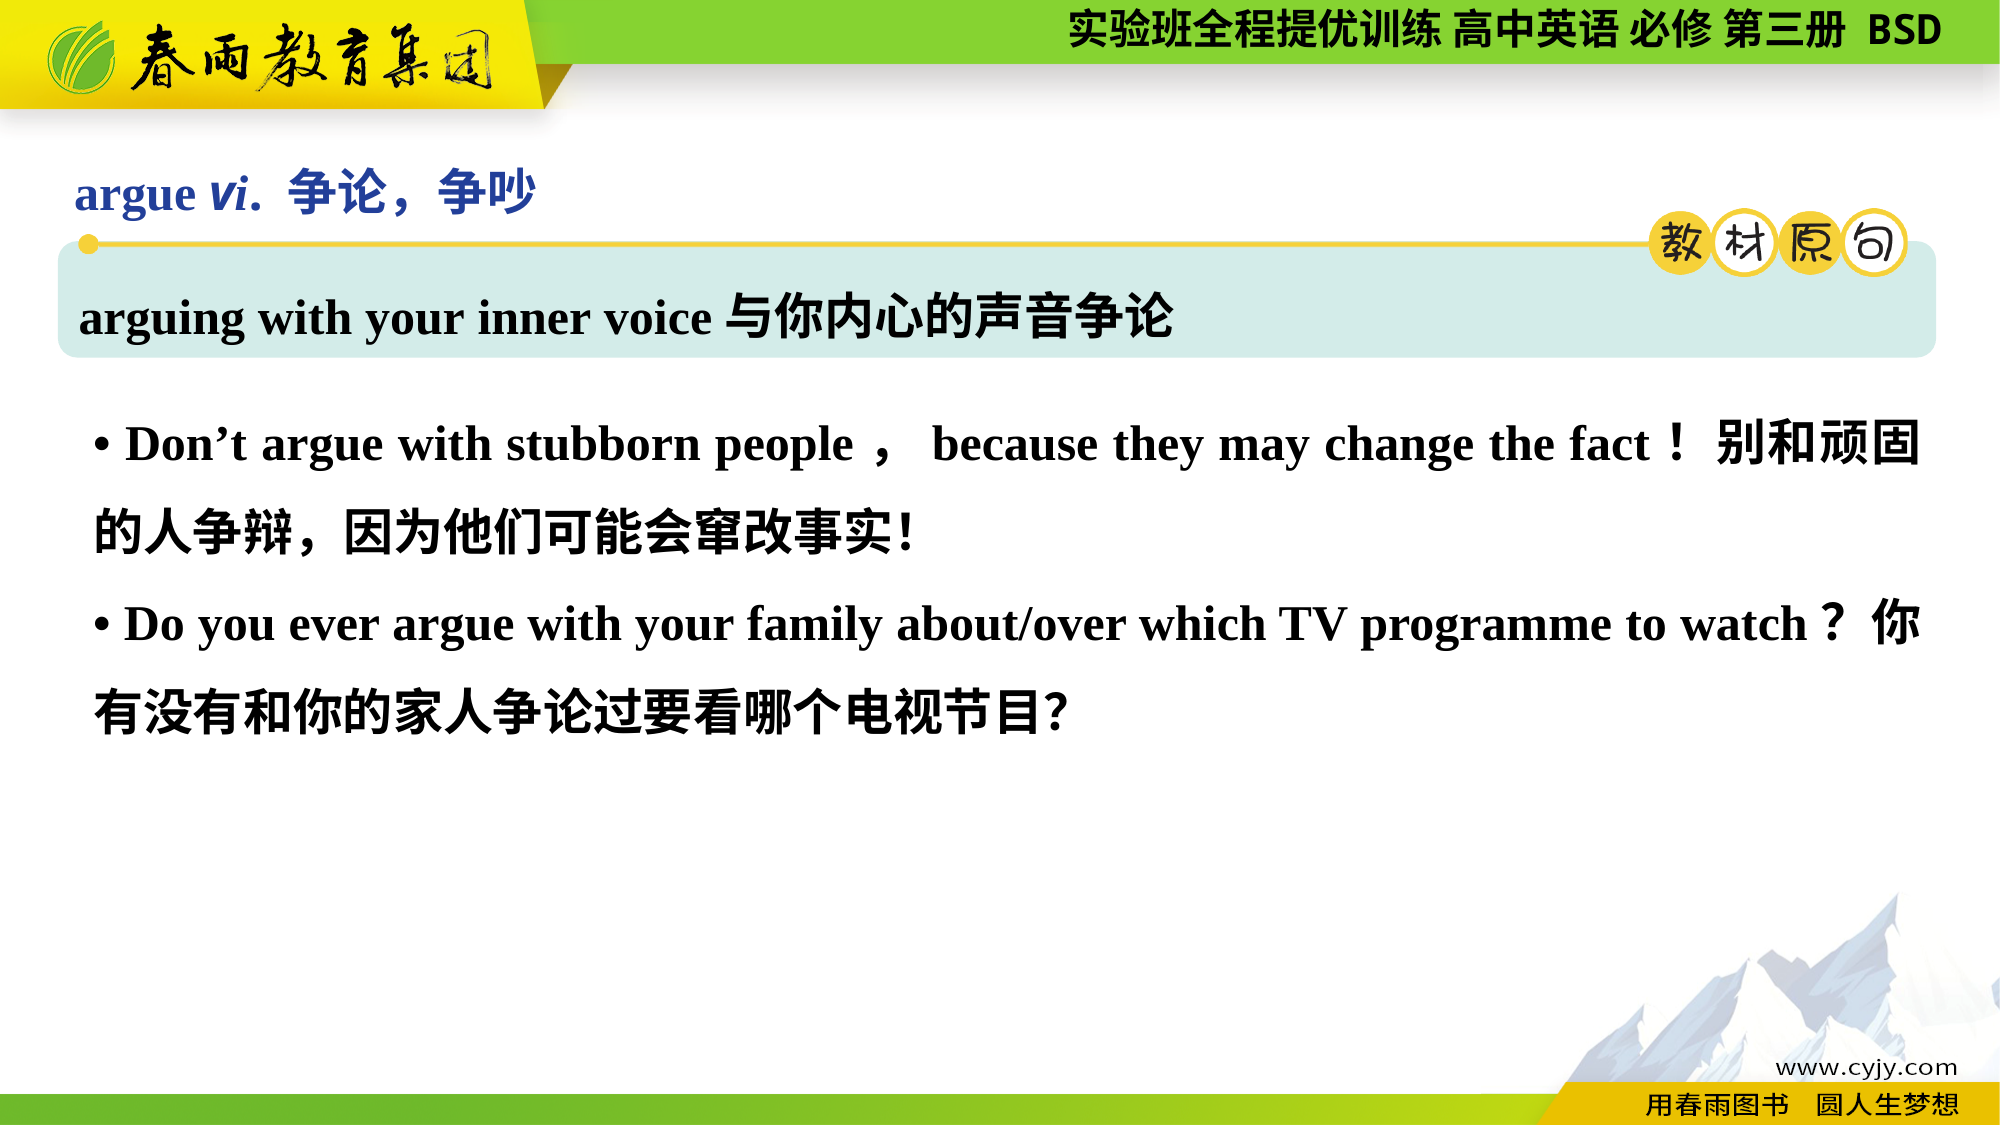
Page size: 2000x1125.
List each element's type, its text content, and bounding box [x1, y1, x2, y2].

text_box • Don’t argue with stubborn people，because they may change the fact！别和顽固的人争辩，因为他们可能会窜改事实！ • Do you ever argue with your family about/over which TV programme to watch？你有没有和你的家人争论过要看哪个电视节目？ [78, 372, 1937, 748]
picture [0, 0, 2000, 1125]
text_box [78, 207, 1908, 307]
list argue vi. 争论，争吵 [59, 122, 1944, 229]
text_box arguing with your inner voice与你内心的声音争论 [57, 241, 1937, 358]
